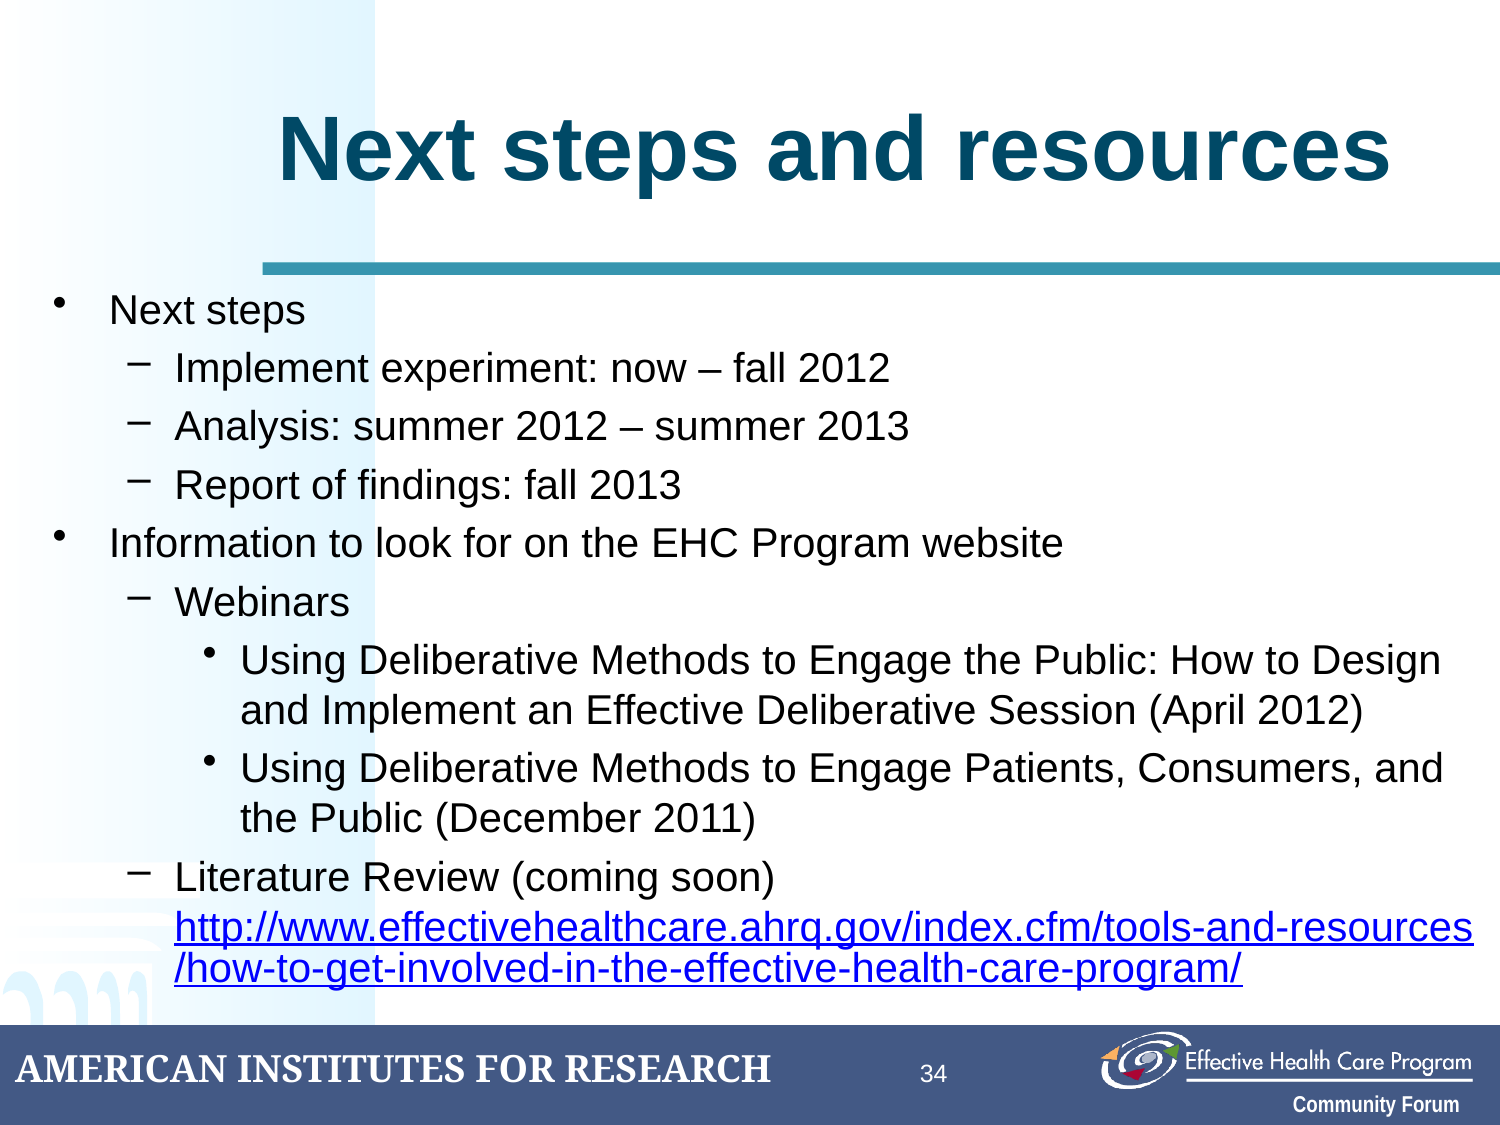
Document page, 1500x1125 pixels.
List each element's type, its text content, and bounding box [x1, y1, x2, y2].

list Next steps Implement experiment: now – fall 2012 Analysis: summer 2012 – summer 2013 Report of findings: fall 2013 Information to look for on the EHC Program website Webinars Using Deliberative Methods to Engage the Public: How to Design and Implement an Effective Deliberative Session (April 2012) Using Deliberative Methods to Engage Patients, Consumers, and the Public (December 2011) Literature Review (coming soon) http://www.effectivehealthcare.ahrq.gov/index.cfm/tools-and-resources/how-to-get-involved-in-the-effective-health-care-program/ [37, 274, 1500, 1026]
title Next steps and resources [262, 49, 1475, 238]
picture [1100, 1031, 1473, 1089]
